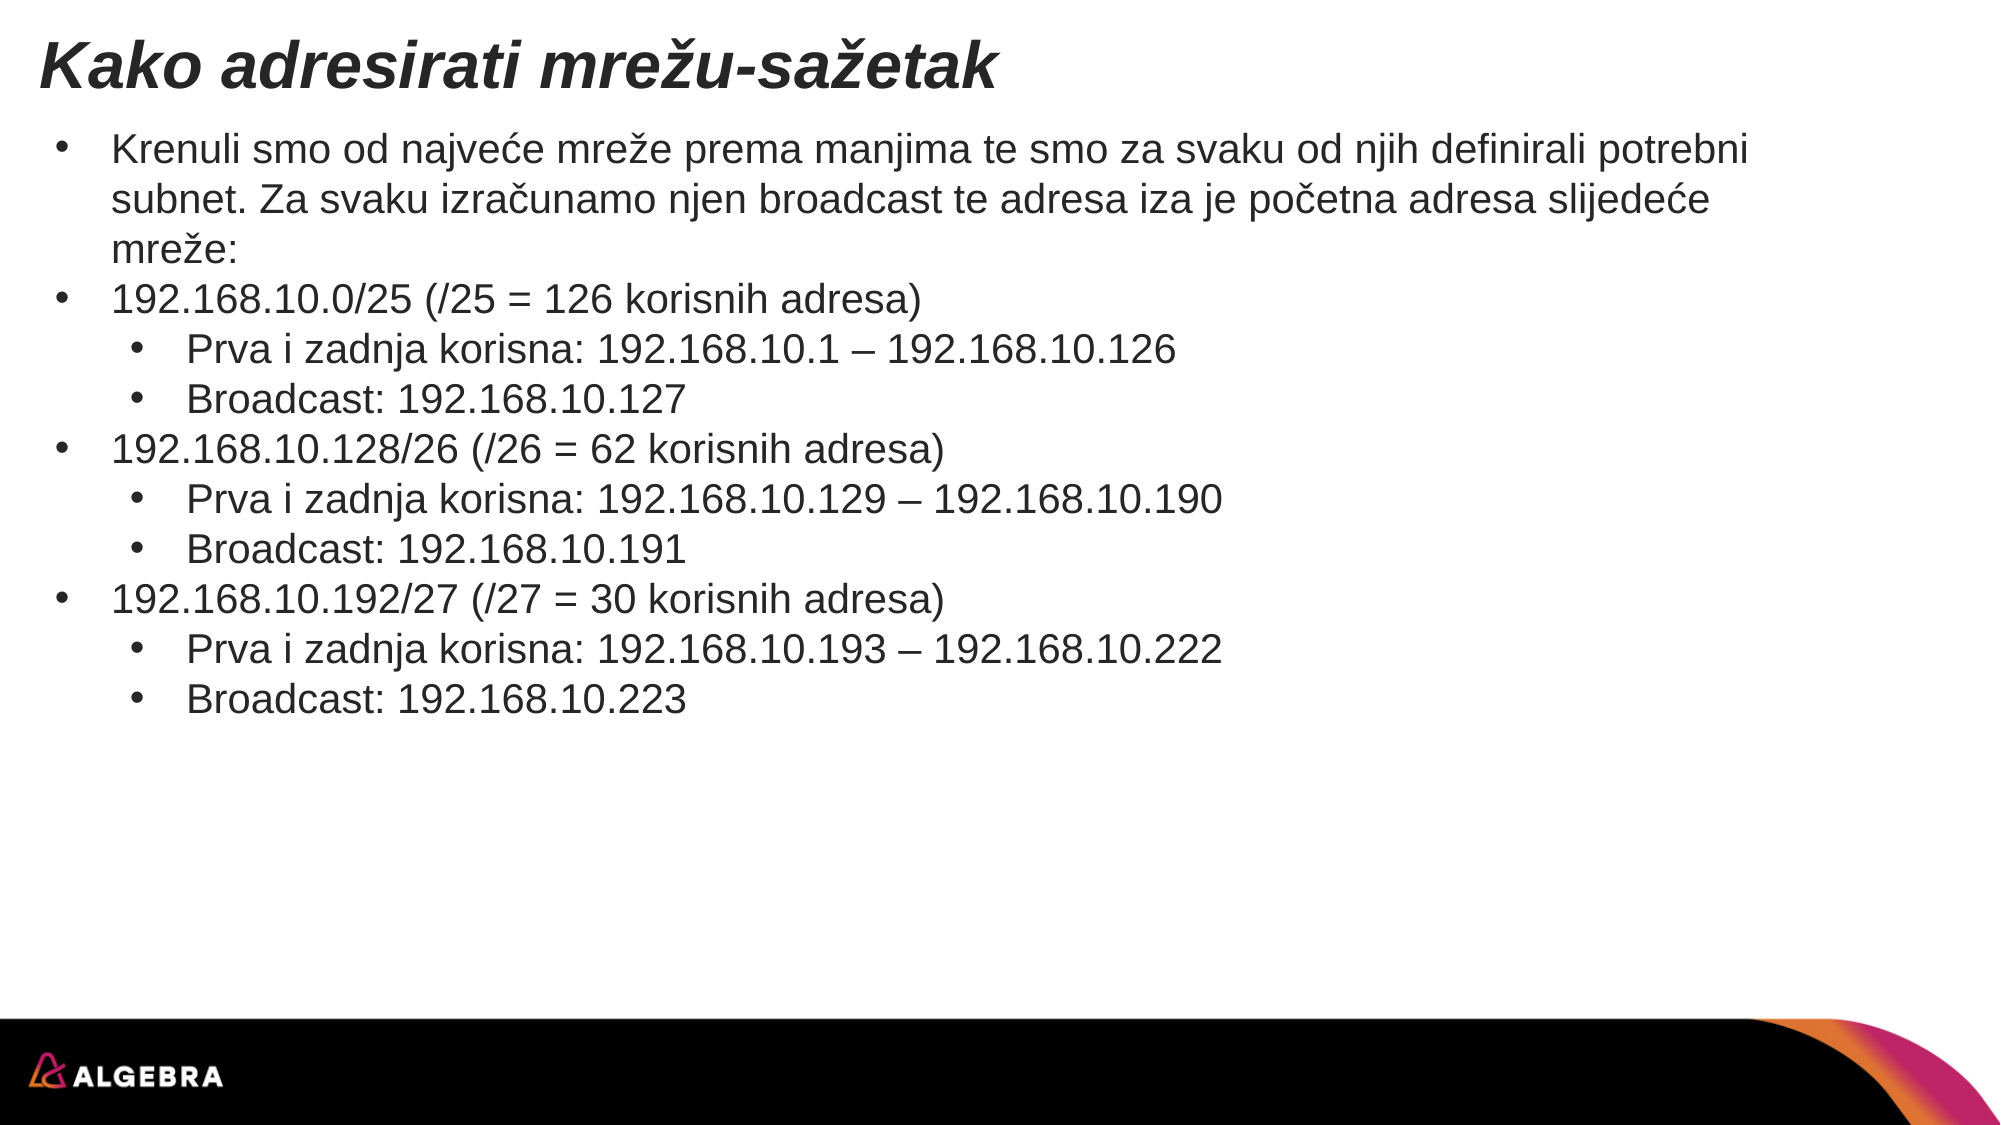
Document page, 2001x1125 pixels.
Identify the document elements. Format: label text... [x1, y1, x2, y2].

title Kako adresirati mrežu-sažetak [39, 23, 1989, 200]
text_box Krenuli smo od najveće mreže prema manjima te smo za svaku od njih definirali potrebni subnet. Za svaku izračunamo njen broadcast te adresa iza je početna adresa slijedeće mreže: 192.168.10.0/25 (/25 = 126 korisnih adresa) Prva i zadnja korisna: 192.168.10.1 – 192.168.10.126 Broadcast: 192.168.10.127 192.168.10.128/26 (/26 = 62 korisnih adresa) Prva i zadnja korisna: 192.168.10.129 – 192.168.10.190 Broadcast: 192.168.10.191 192.168.10.192/27 (/27 = 30 korisnih adresa) Prva i zadnja korisna: 192.168.10.193 – 192.168.10.222 Broadcast: 192.168.10.223 [39, 114, 1768, 830]
picture [0, 0, 2001, 1125]
